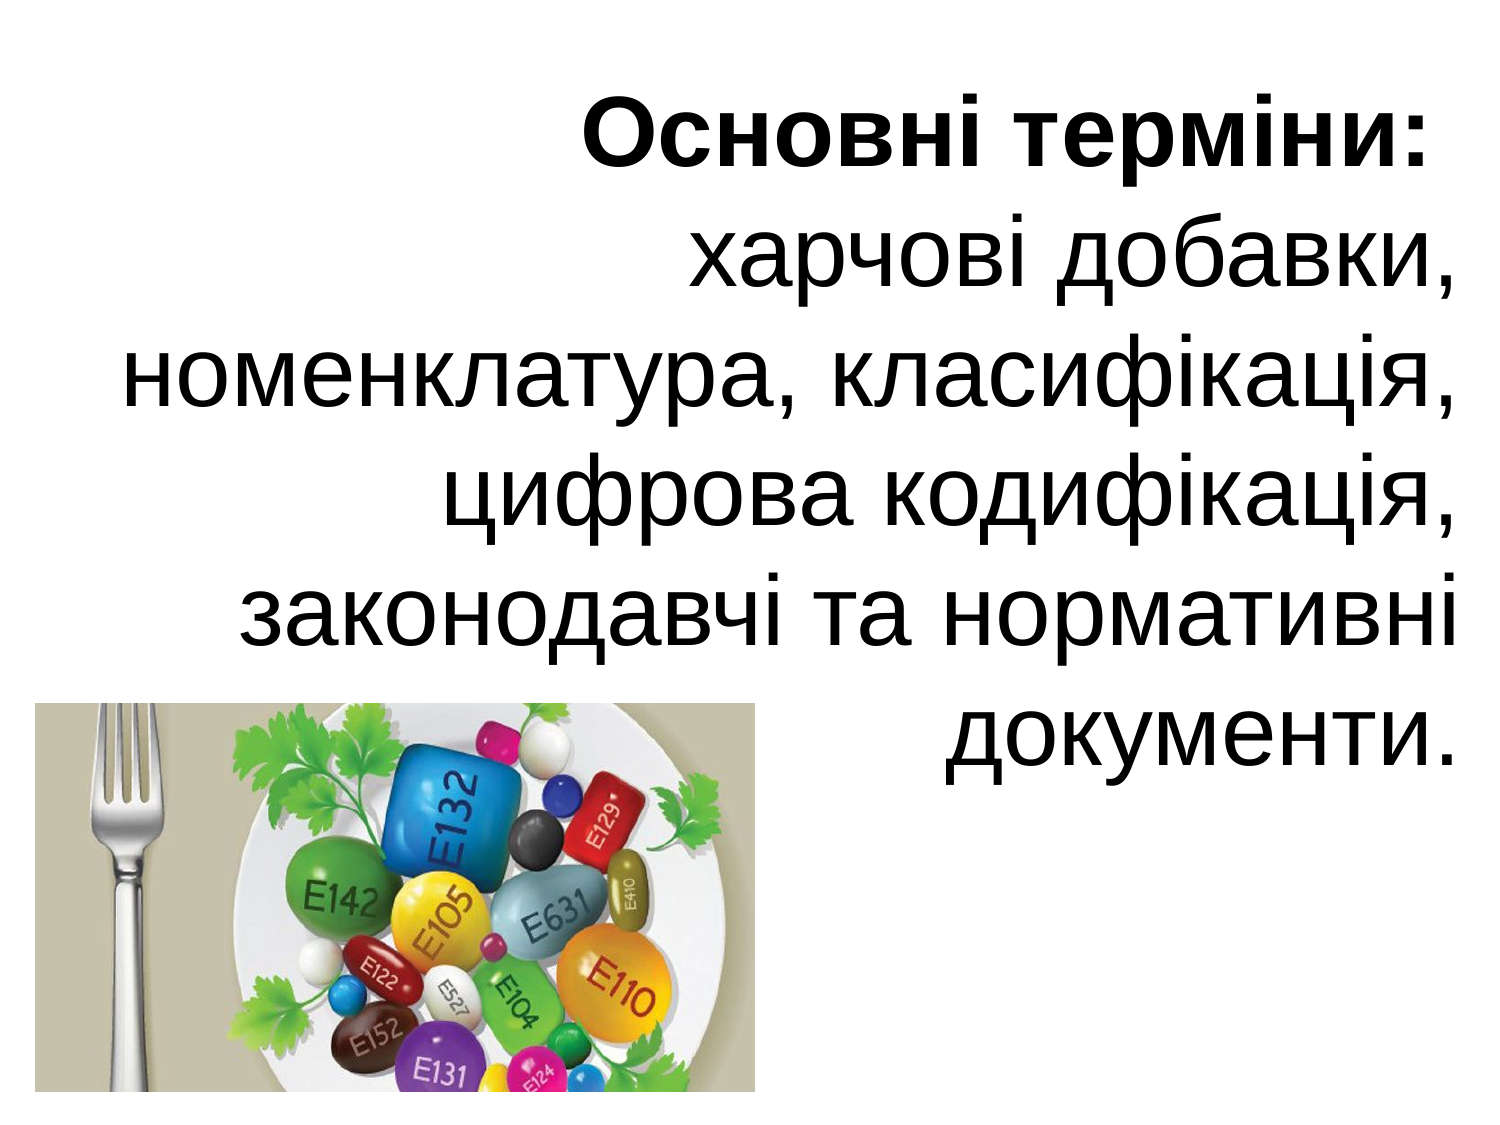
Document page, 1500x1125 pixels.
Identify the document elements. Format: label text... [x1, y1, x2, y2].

list Основні терміни: харчові добавки, номенклатура, класифікація, цифрова кодифікація, законодавчі та нормативні документи. [35, 58, 1477, 1079]
picture [34, 702, 755, 1092]
